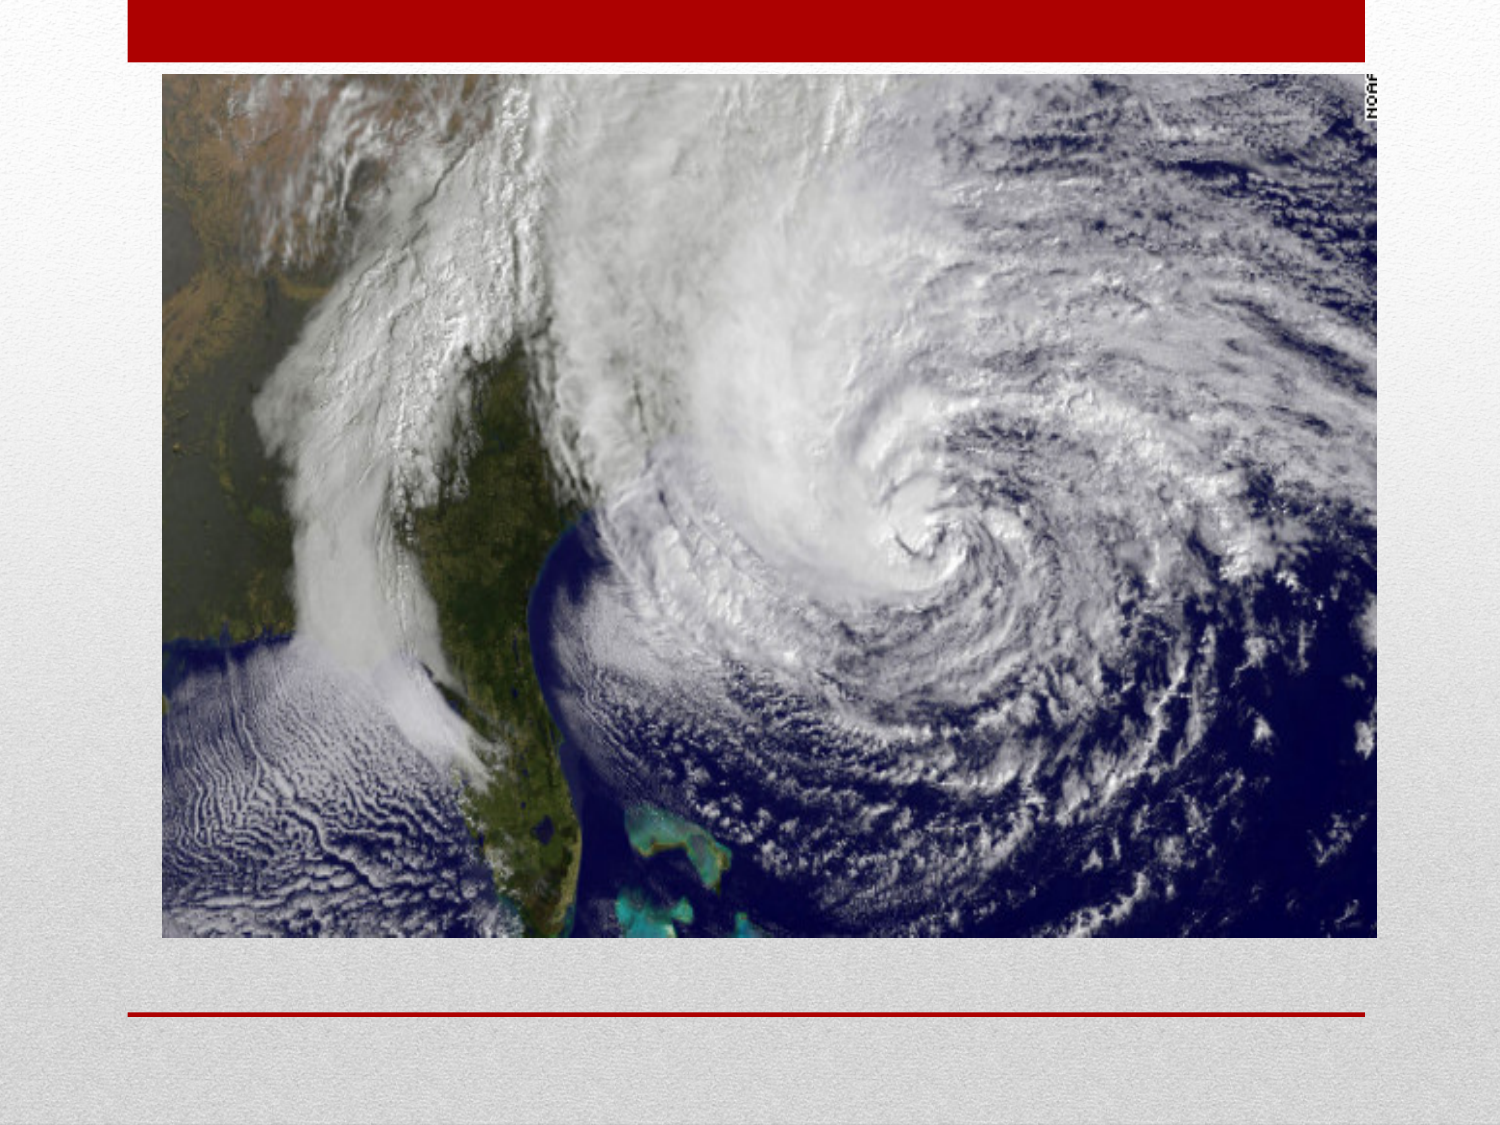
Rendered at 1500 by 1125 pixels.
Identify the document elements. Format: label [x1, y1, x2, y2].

picture [161, 74, 1378, 939]
